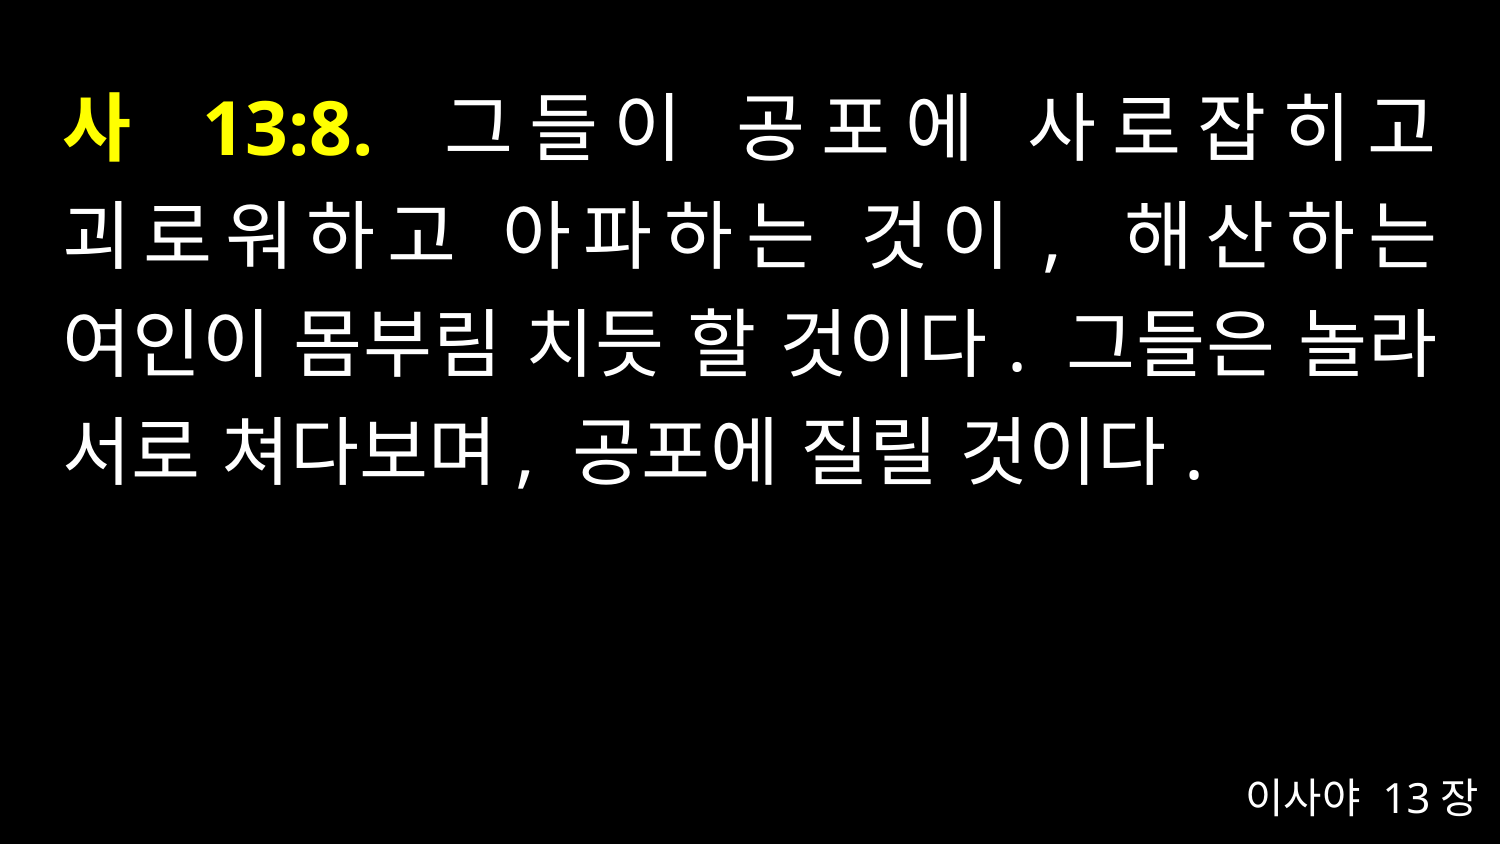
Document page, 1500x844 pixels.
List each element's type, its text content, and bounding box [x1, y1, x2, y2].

subtitle 이사야 13장 [916, 770, 1500, 844]
title 사 13:8. 그들이 공포에 사로잡히고 괴로워하고 아파하는 것이, 해산하는 여인이 몸부림 치듯 할 것이다. 그들은 놀라 서로 쳐다보며, 공포에 질릴 것이다. [0, 0, 1500, 844]
